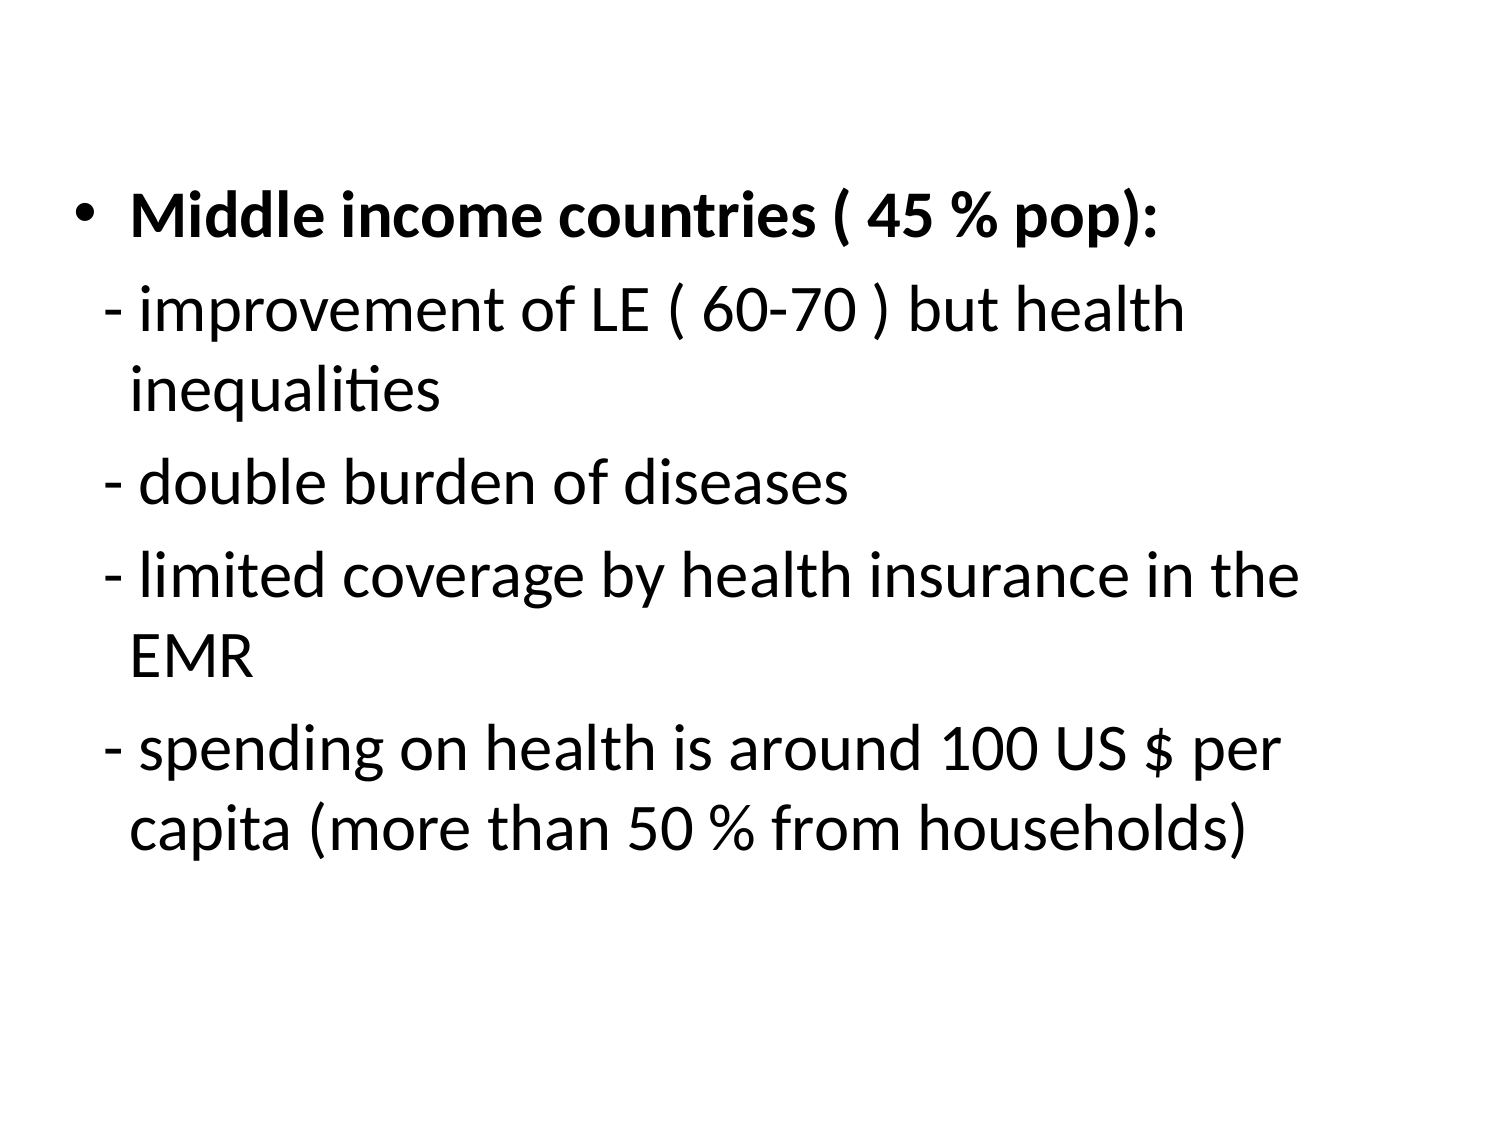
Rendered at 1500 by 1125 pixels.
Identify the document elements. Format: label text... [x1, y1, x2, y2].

text_box Middle income countries ( 45 % pop): - improvement of LE ( 60-70 ) but health inequalities - double burden of diseases - limited coverage by health insurance in the EMR - spending on health is around 100 US $ per capita (more than 50 % from households) [58, 70, 1409, 863]
